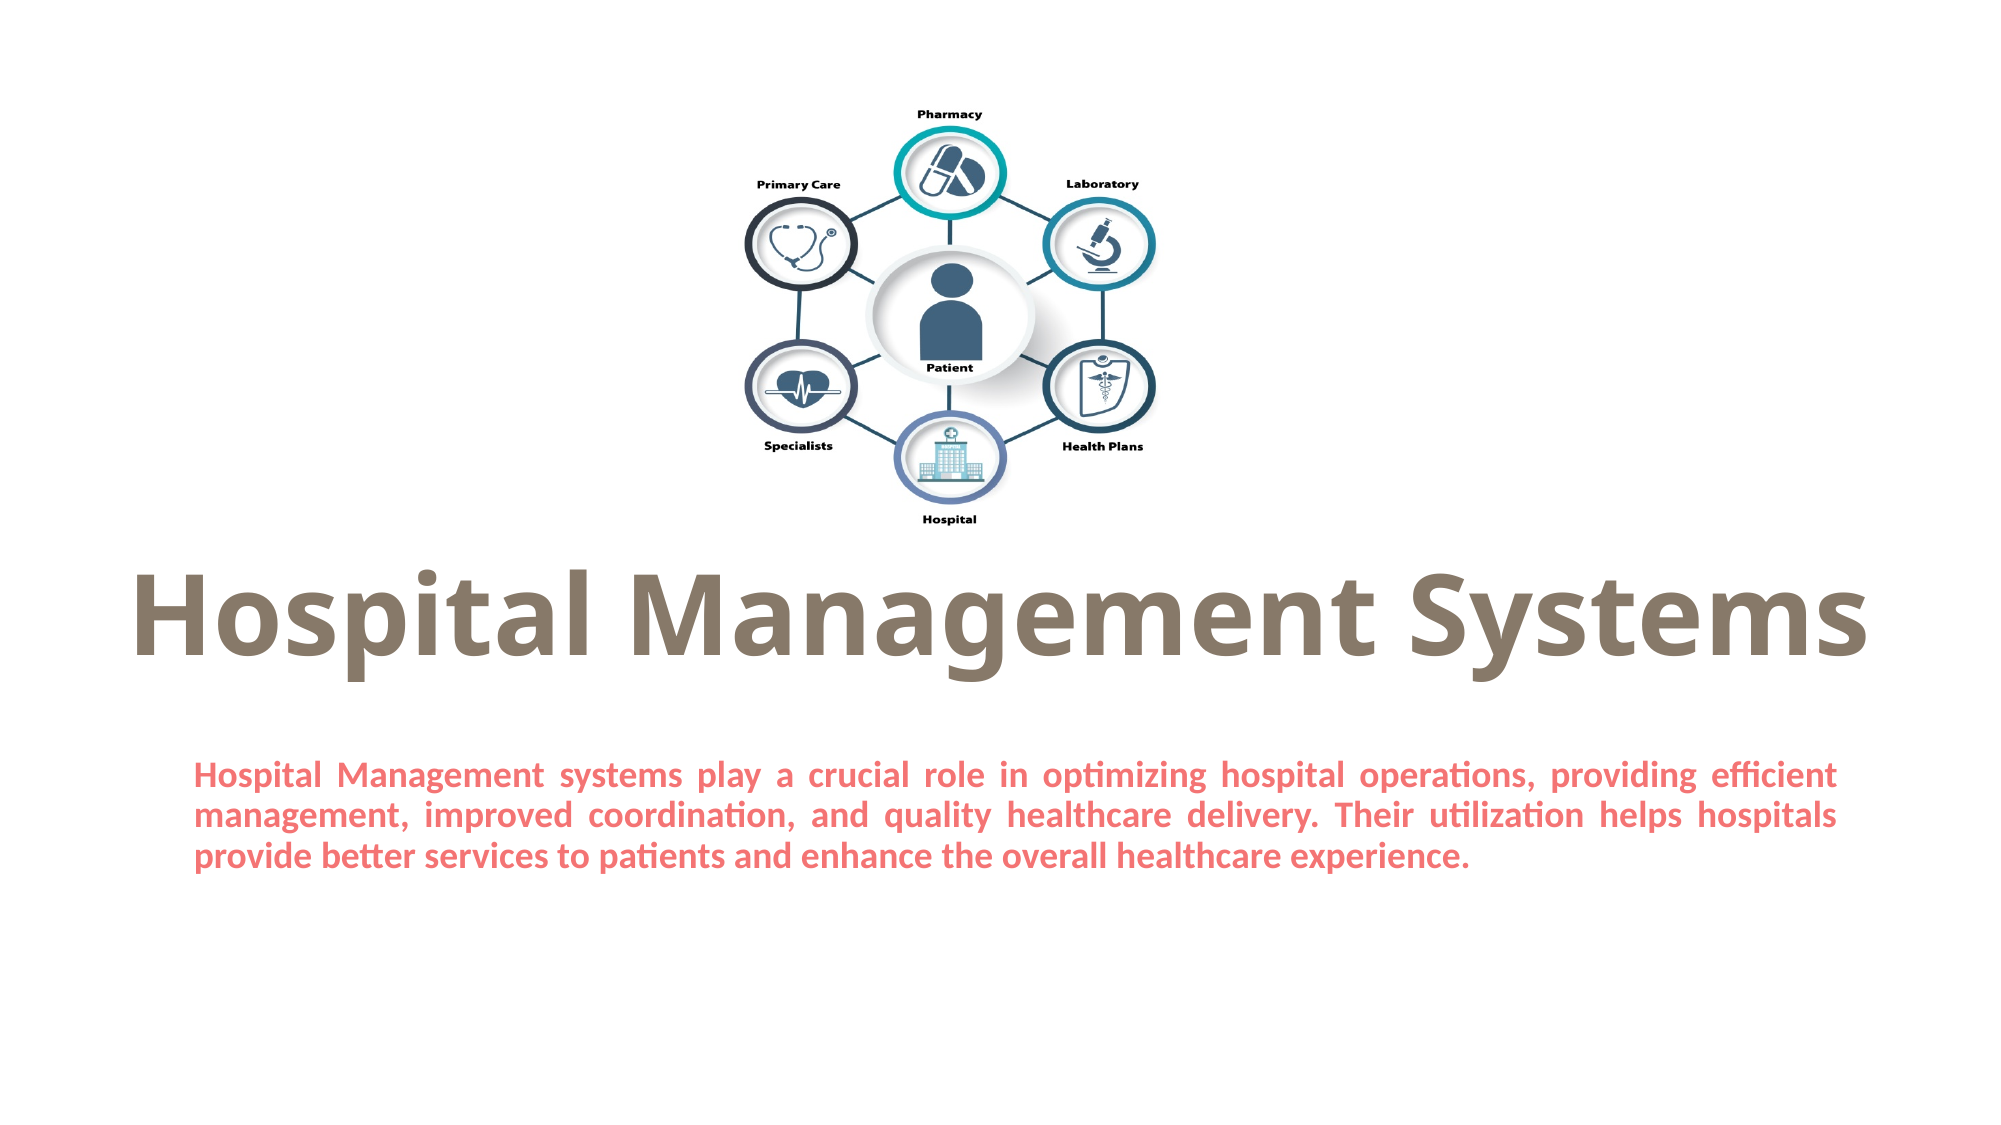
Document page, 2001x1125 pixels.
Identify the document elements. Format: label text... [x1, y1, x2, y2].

list Hospital Management systems play a crucial role in optimizing hospital operations, providing efficient management, improved coordination, and quality healthcare delivery. Their utilization helps hospitals provide better services to patients and enhance the overall healthcare experience. [178, 747, 1855, 879]
picture [727, 108, 1173, 527]
title Hospital Management Systems [101, 512, 1899, 688]
